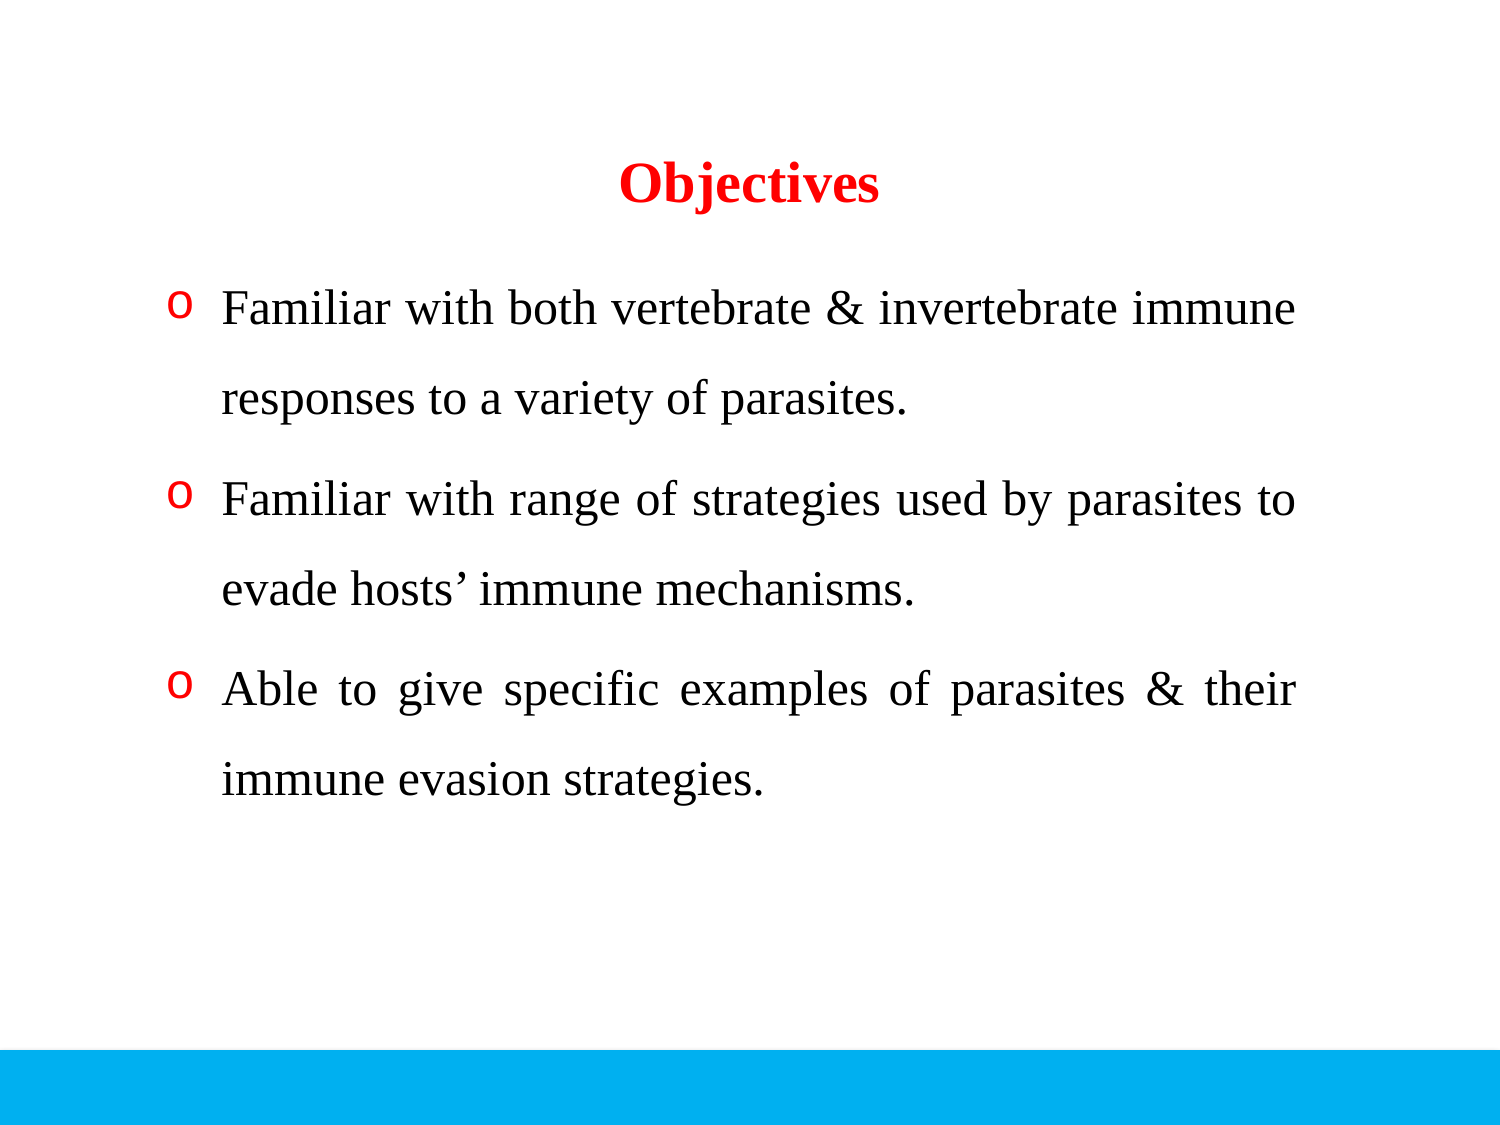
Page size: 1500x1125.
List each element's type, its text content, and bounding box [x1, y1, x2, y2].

title Objectives [75, 50, 1425, 238]
text_box [0, 1049, 1500, 1125]
list Familiar with both vertebrate & invertebrate immune responses to a variety of parasites. Familiar with range of strategies used by parasites to evade hosts’ immune mechanisms. Able to give specific examples of parasites & their immune evasion strategies. [150, 237, 1313, 980]
